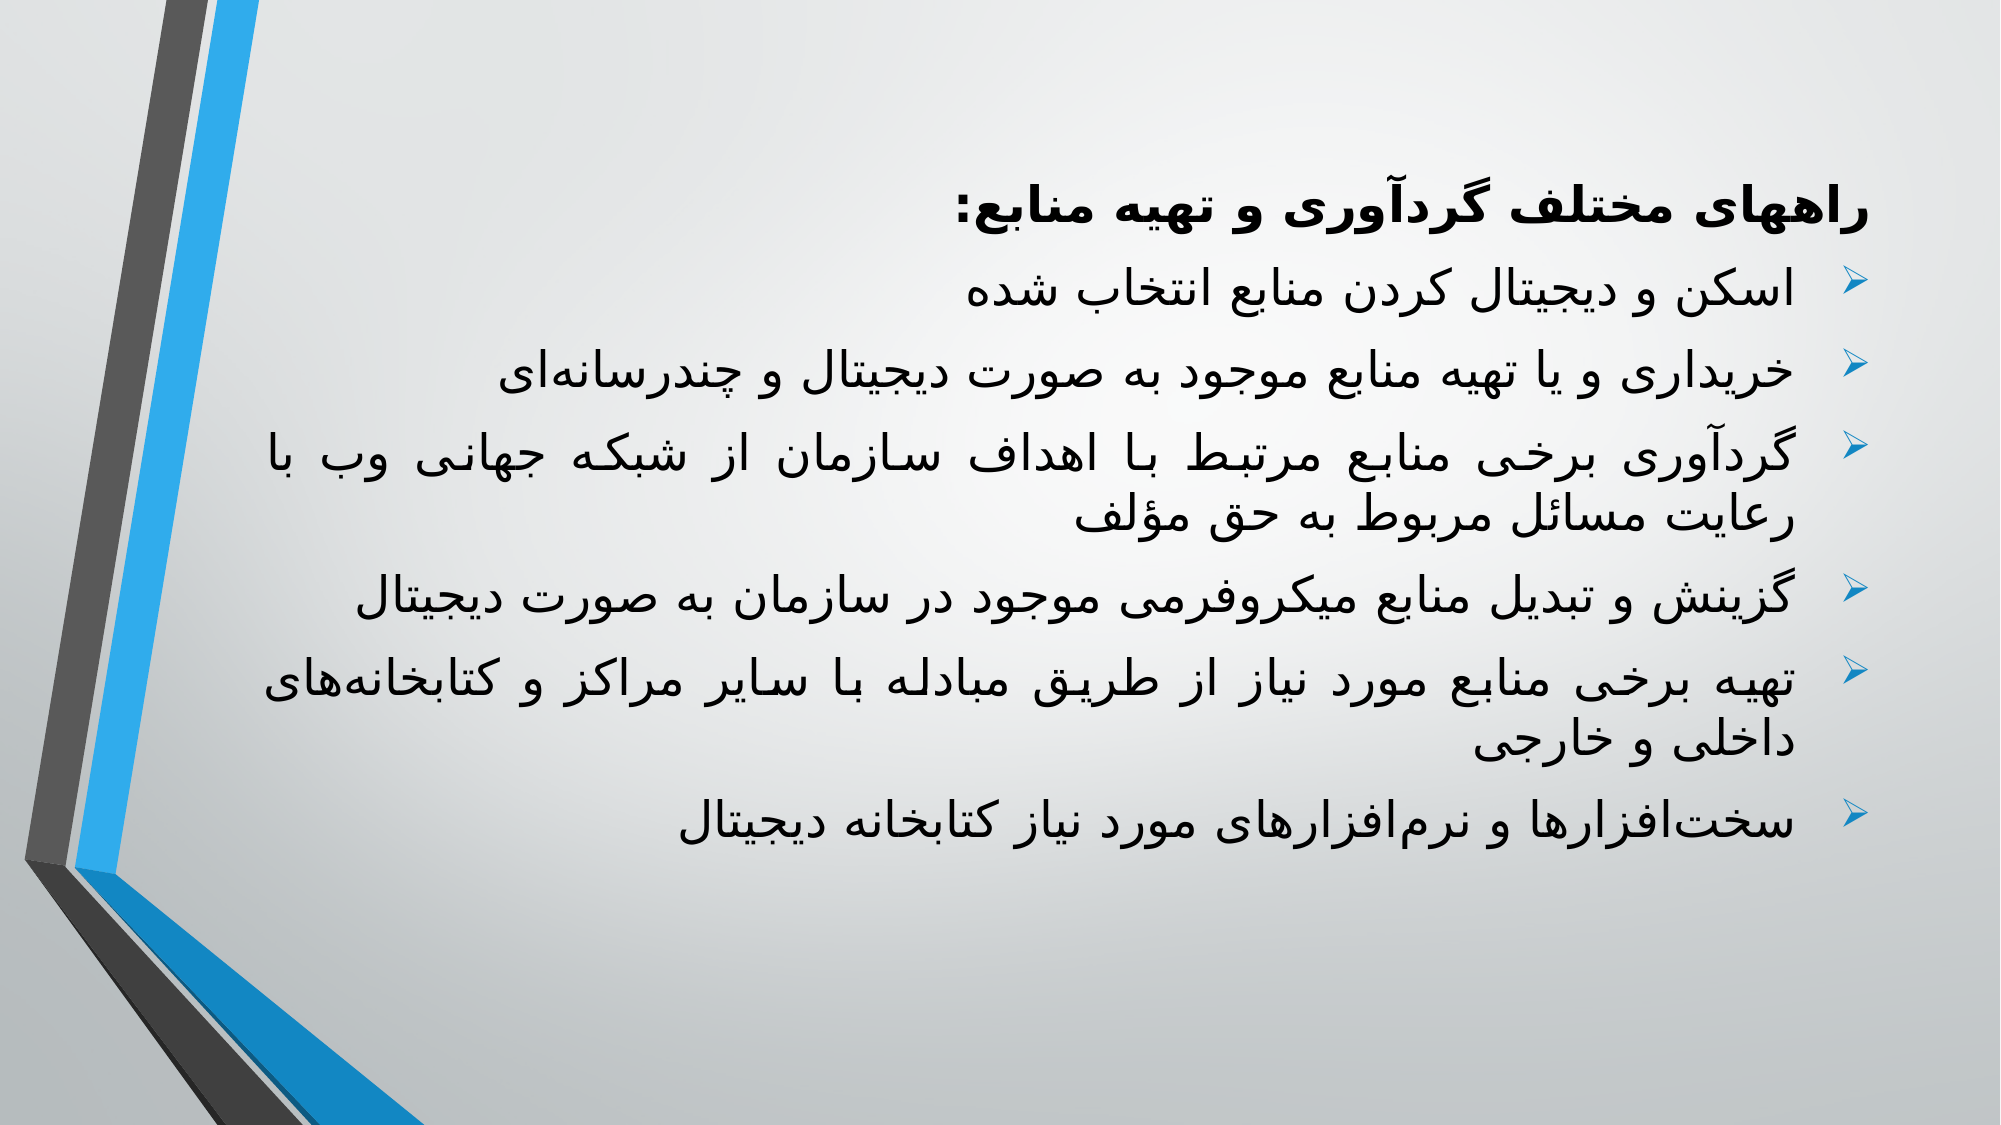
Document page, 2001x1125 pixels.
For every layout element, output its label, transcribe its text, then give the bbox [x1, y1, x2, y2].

list راههای مختلف گردآوری و تهیه منابع: اسکن و دیجیتال کردن منابع انتخاب شده خریداری و یا تهیه منابع موجود به صورت دیجیتال و چندرسانه‌ای گردآوری برخی منابع مرتبط با اهداف سازمان از شبکه جهانی وب با رعایت مسائل مربوط به حق مؤلف گزینش و تبدیل منابع میکروفرمی موجود در سازمان به صورت دیجیتال تهیه برخی منابع مورد نیاز از طریق مبادله با سایر مراکز و کتابخانه‌های داخلی و خارجی سخت‌افزارها و نرم‌افزارهای مورد نیاز کتابخانه دیجیتال [243, 46, 1887, 975]
